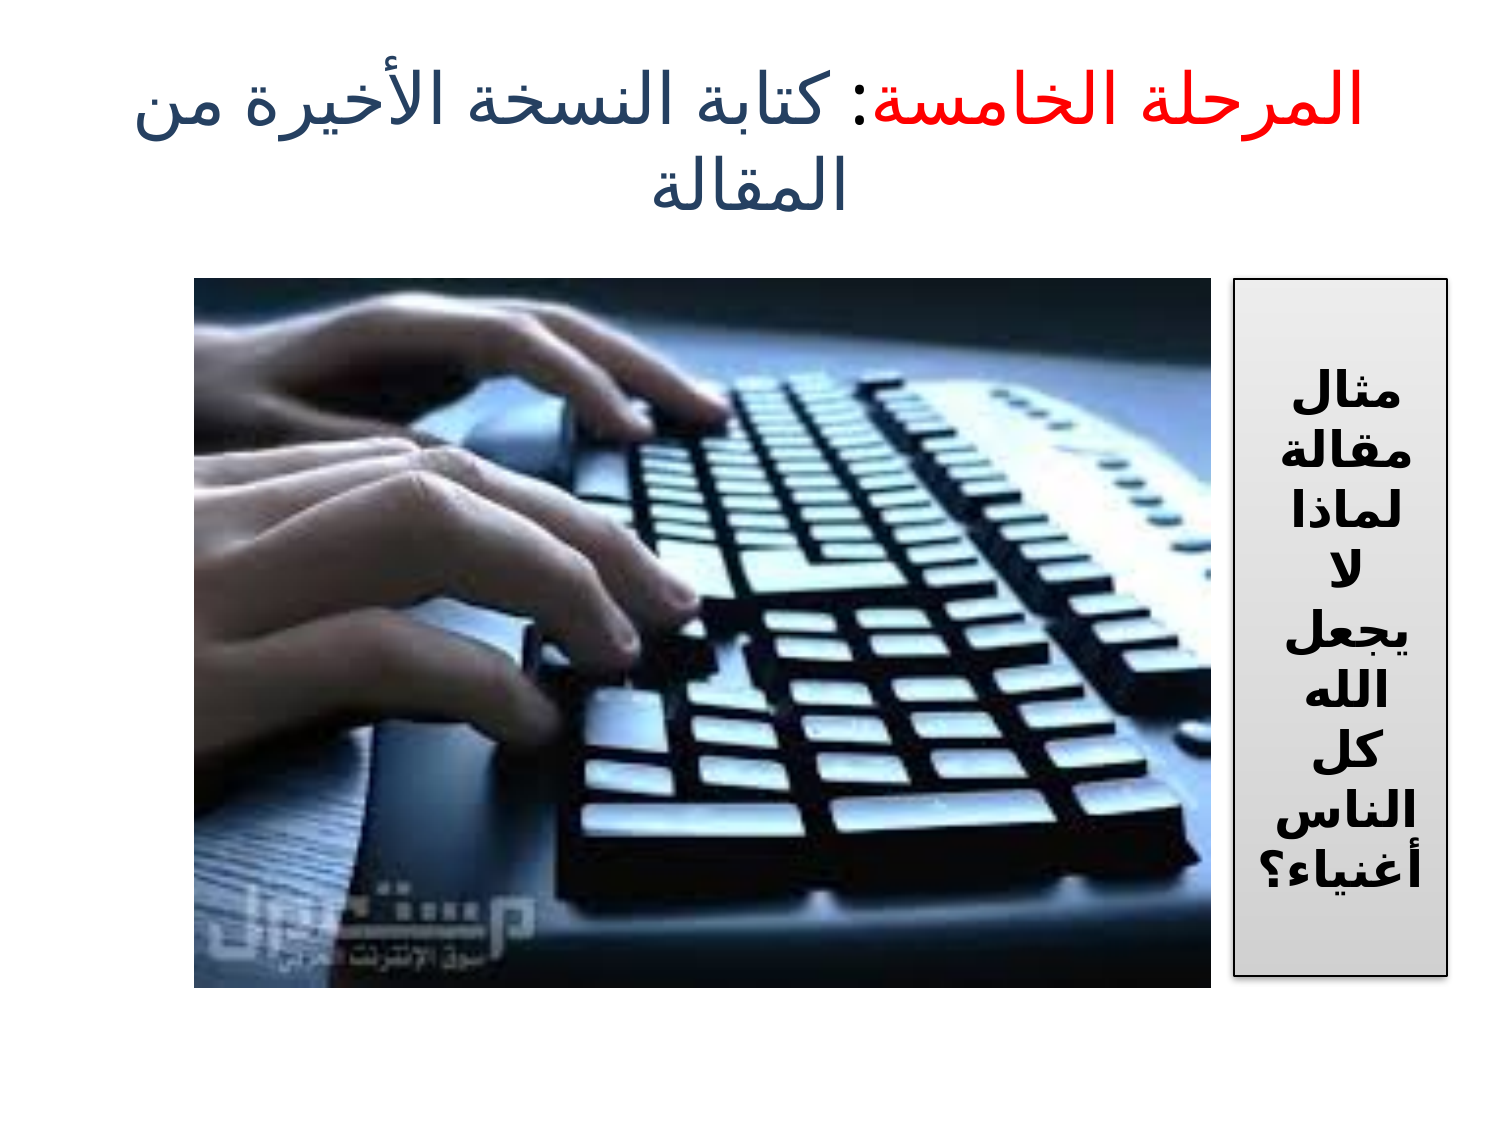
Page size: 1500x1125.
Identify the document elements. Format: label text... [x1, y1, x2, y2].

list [194, 278, 1211, 988]
title المرحلة الخامسة: كتابة النسخة الأخيرة من المقالة [75, 45, 1425, 233]
text_box مثال مقالة لماذا لا يجعل الله كل الناس أغنياء؟ [1233, 278, 1448, 977]
